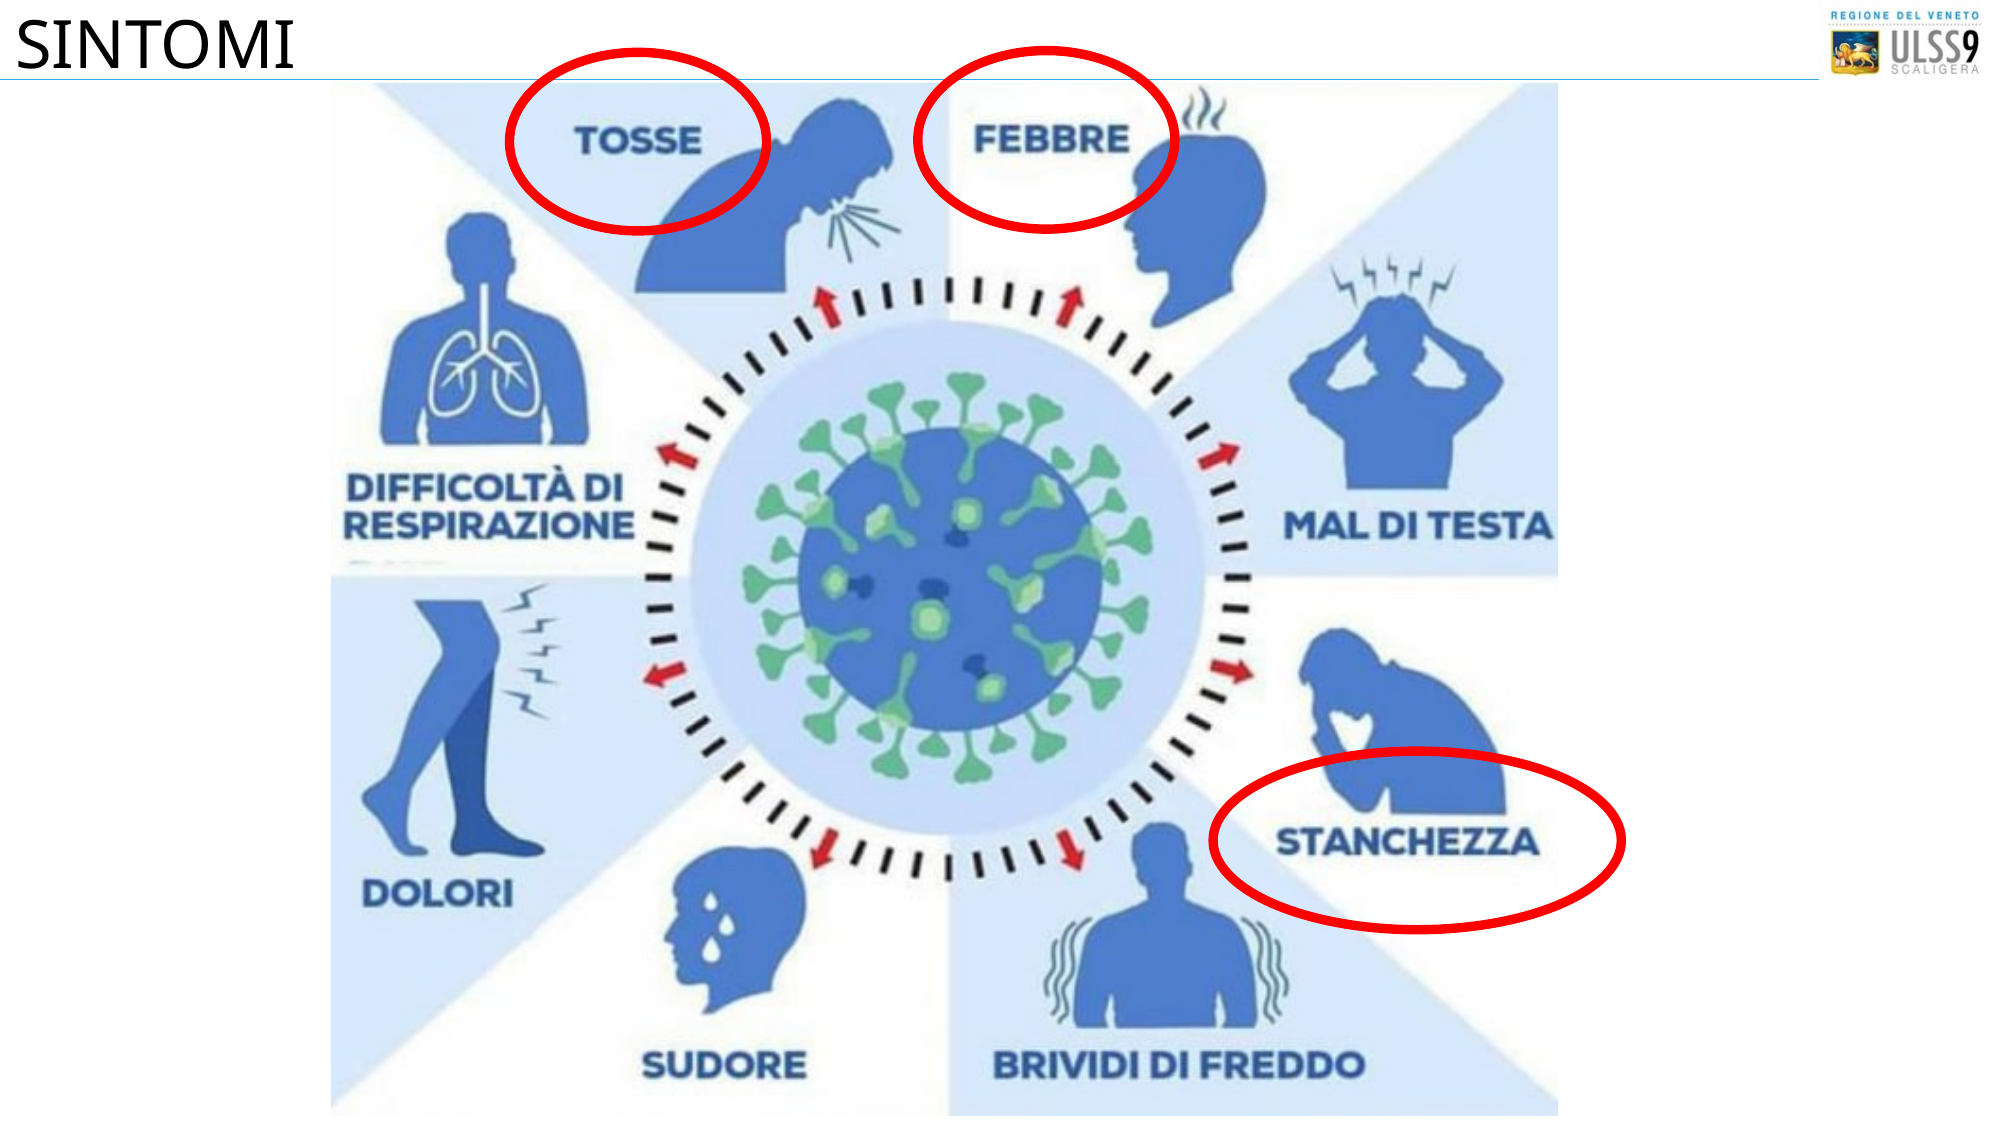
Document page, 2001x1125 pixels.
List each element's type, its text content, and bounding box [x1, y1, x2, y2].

text_box [1559, 775, 1623, 906]
text_box [945, 49, 1148, 83]
text_box SINTOMI [0, 9, 1725, 84]
picture [1819, 0, 1990, 82]
text_box [539, 51, 737, 83]
picture [330, 83, 1559, 1116]
